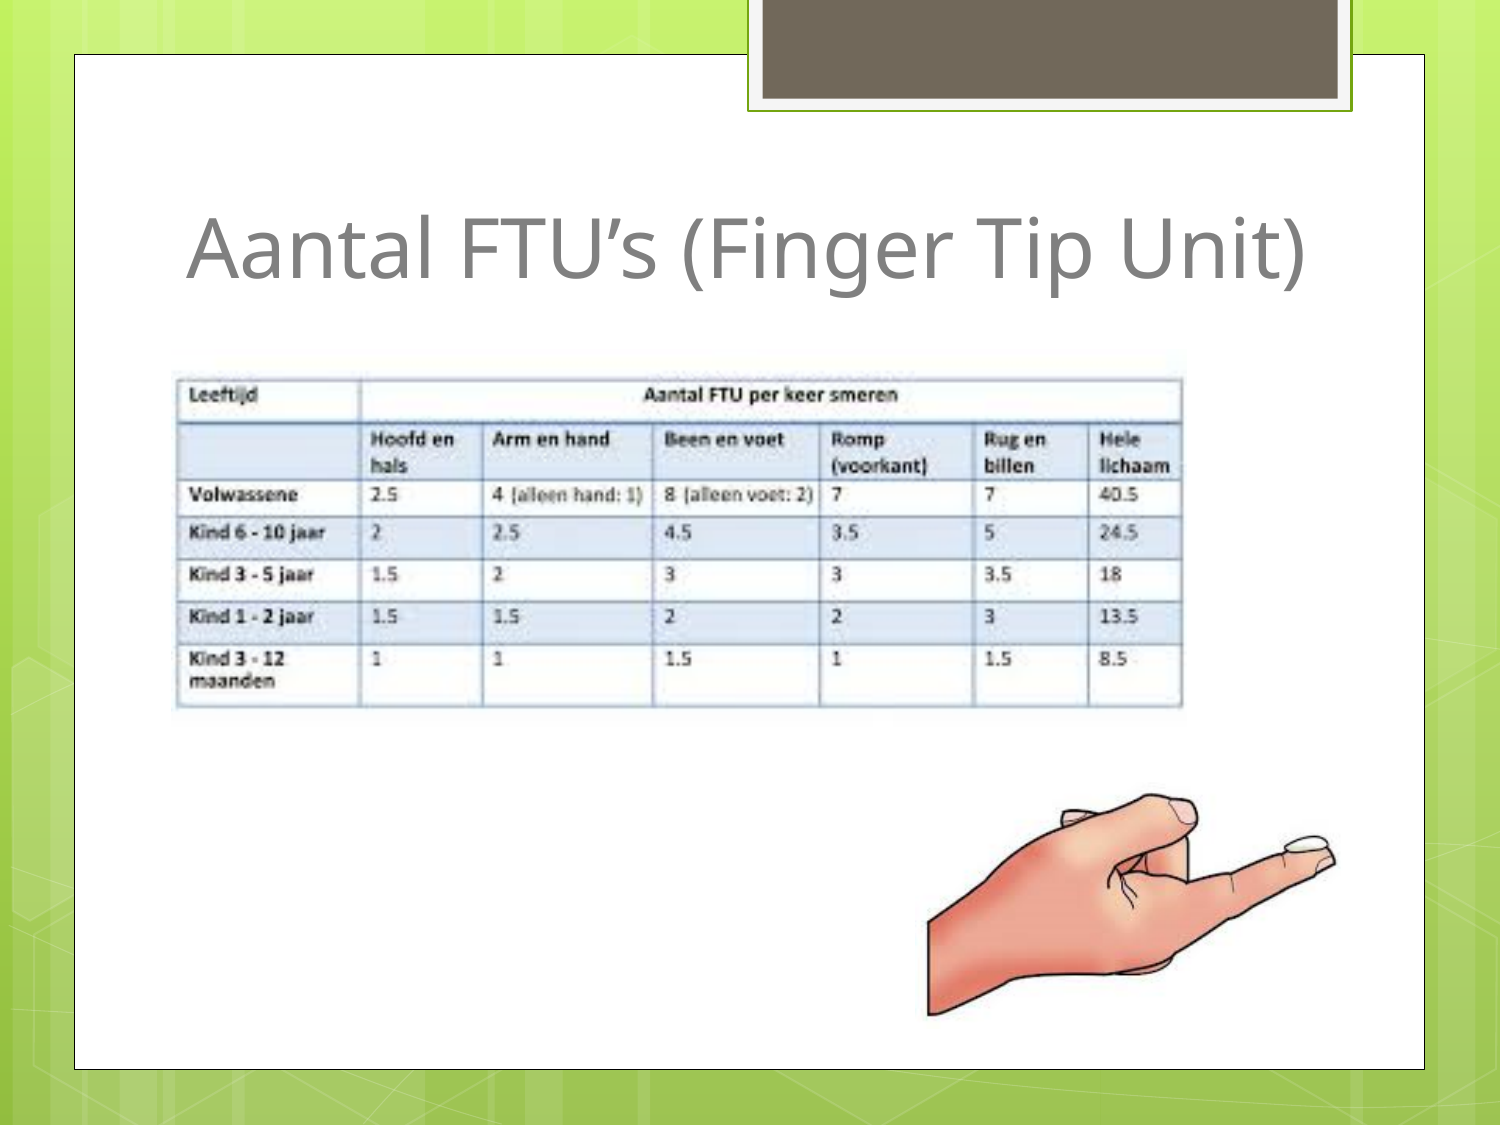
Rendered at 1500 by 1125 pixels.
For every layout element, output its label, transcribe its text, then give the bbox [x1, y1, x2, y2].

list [170, 349, 1187, 747]
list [915, 745, 1350, 1029]
title Aantal FTU’s (Finger Tip Unit) [171, 168, 1324, 303]
